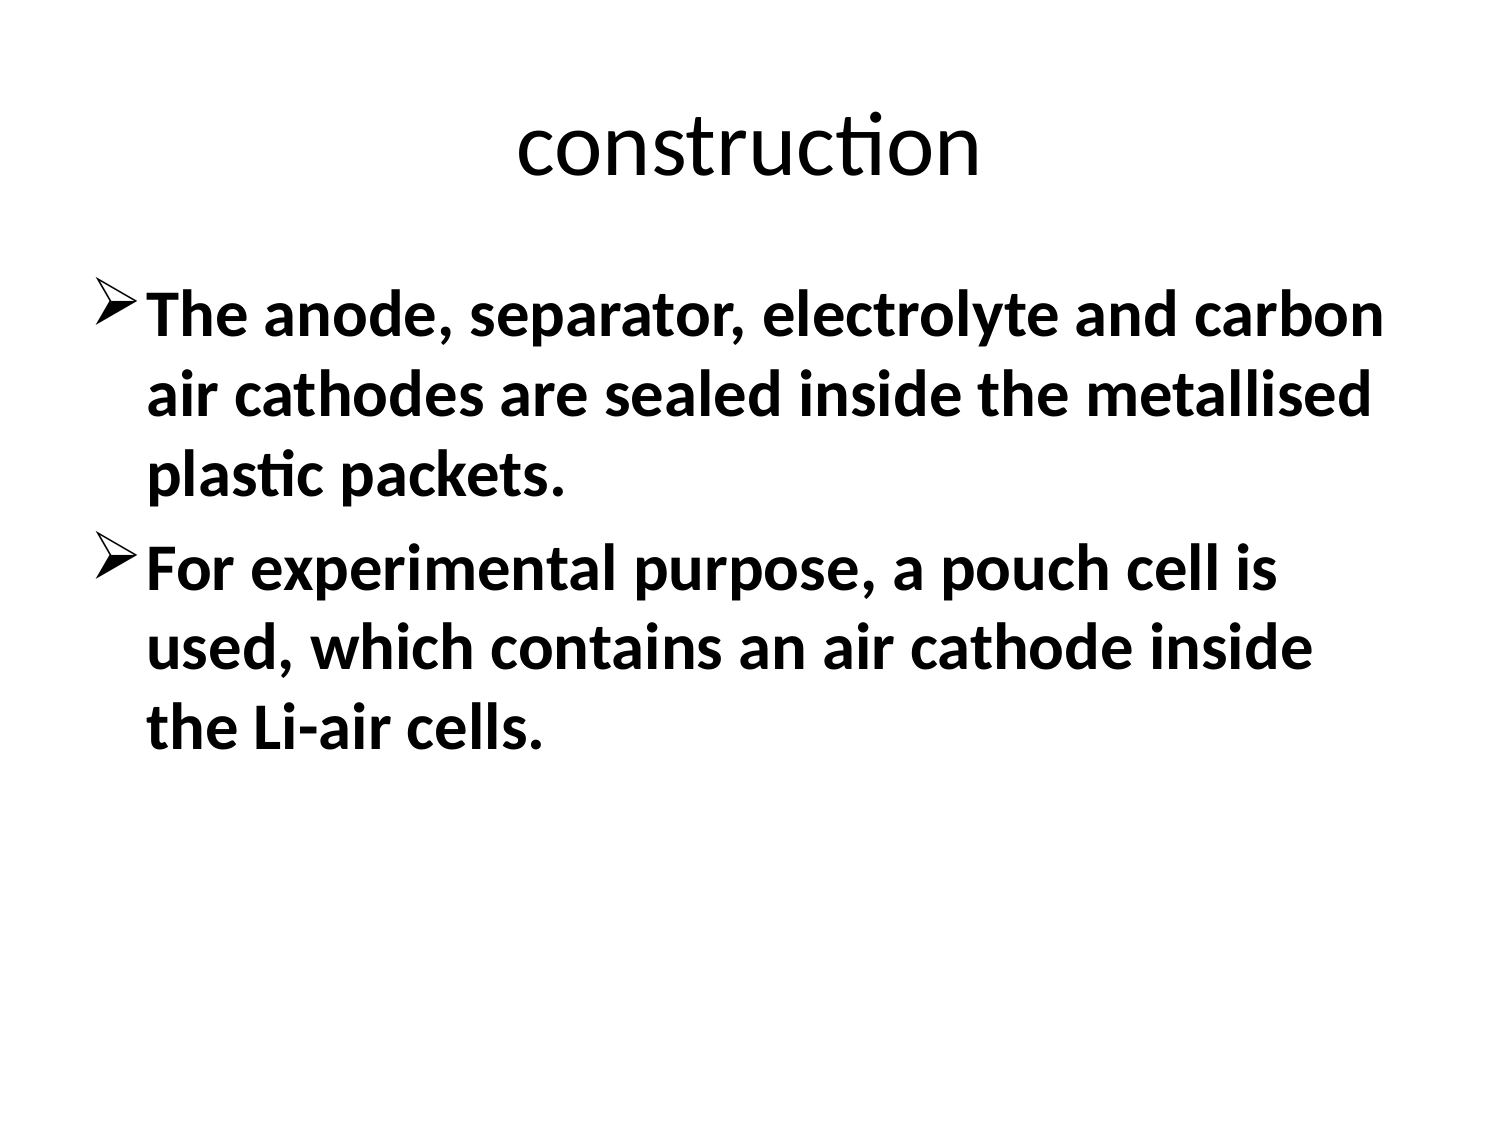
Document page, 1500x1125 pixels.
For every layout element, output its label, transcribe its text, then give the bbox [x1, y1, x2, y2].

list The anode, separator, electrolyte and carbon air cathodes are sealed inside the metallised plastic packets. For experimental purpose, a pouch cell is used, which contains an air cathode inside the Li-air cells. [75, 262, 1425, 1005]
title construction [75, 45, 1425, 233]
